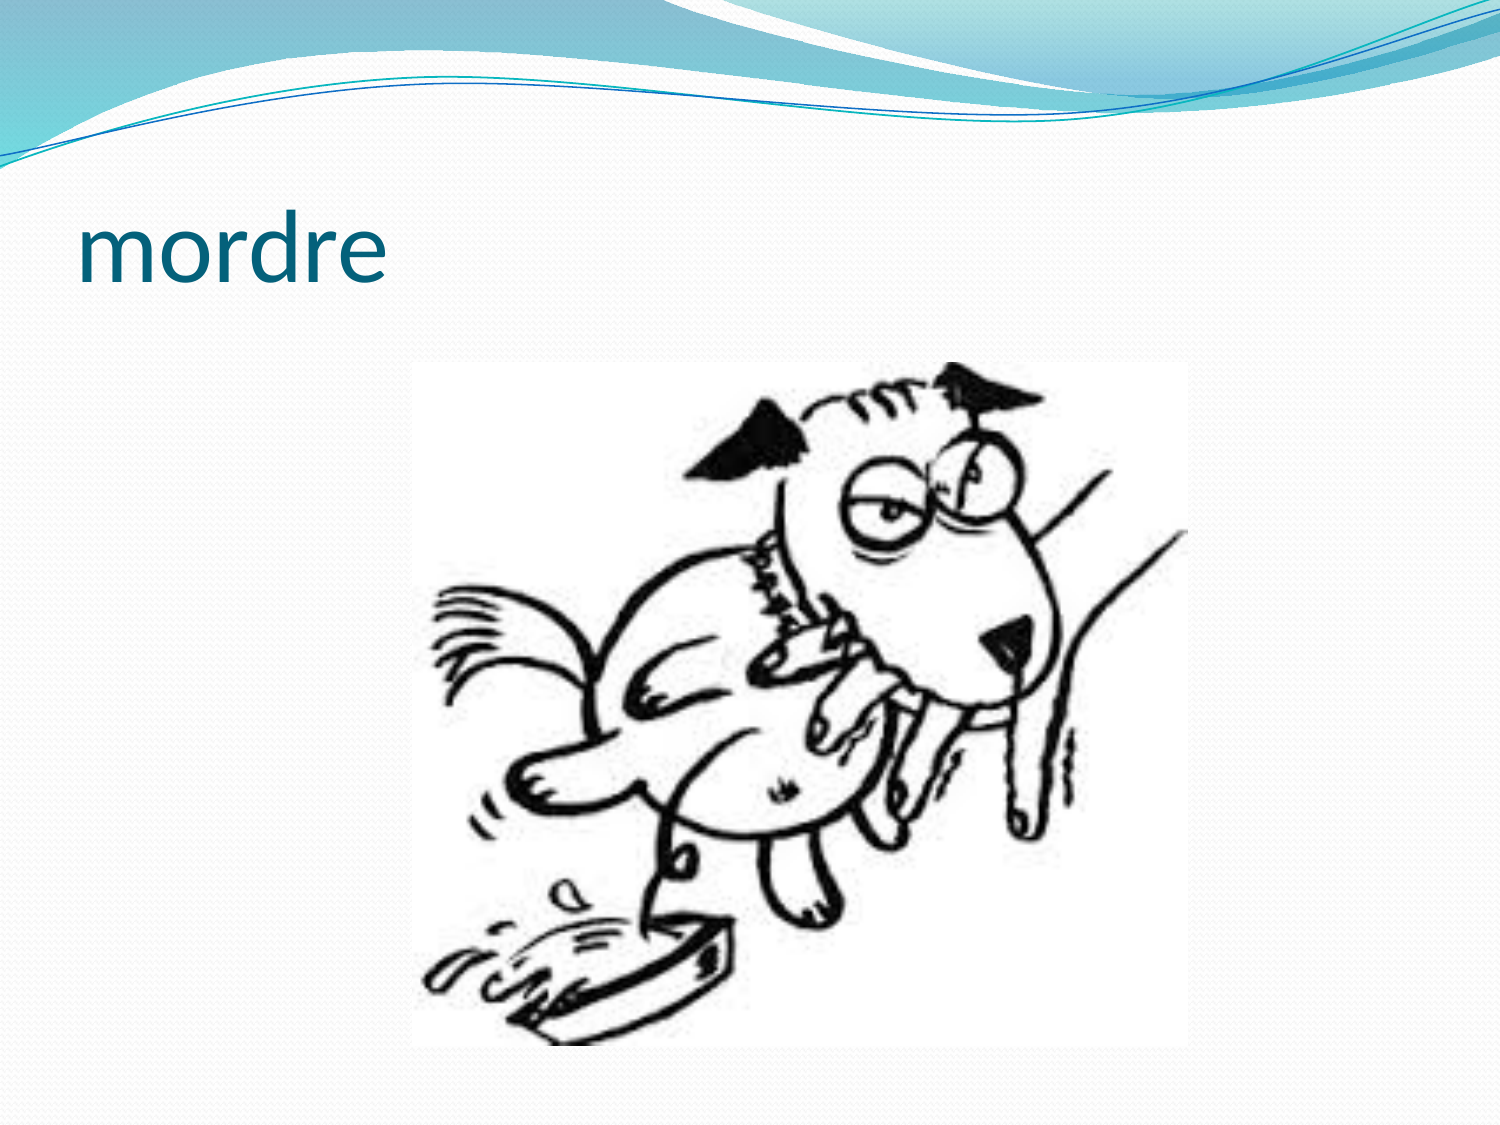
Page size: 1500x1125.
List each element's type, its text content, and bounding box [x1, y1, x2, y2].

title mordre [75, 115, 1425, 303]
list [412, 362, 1188, 1047]
